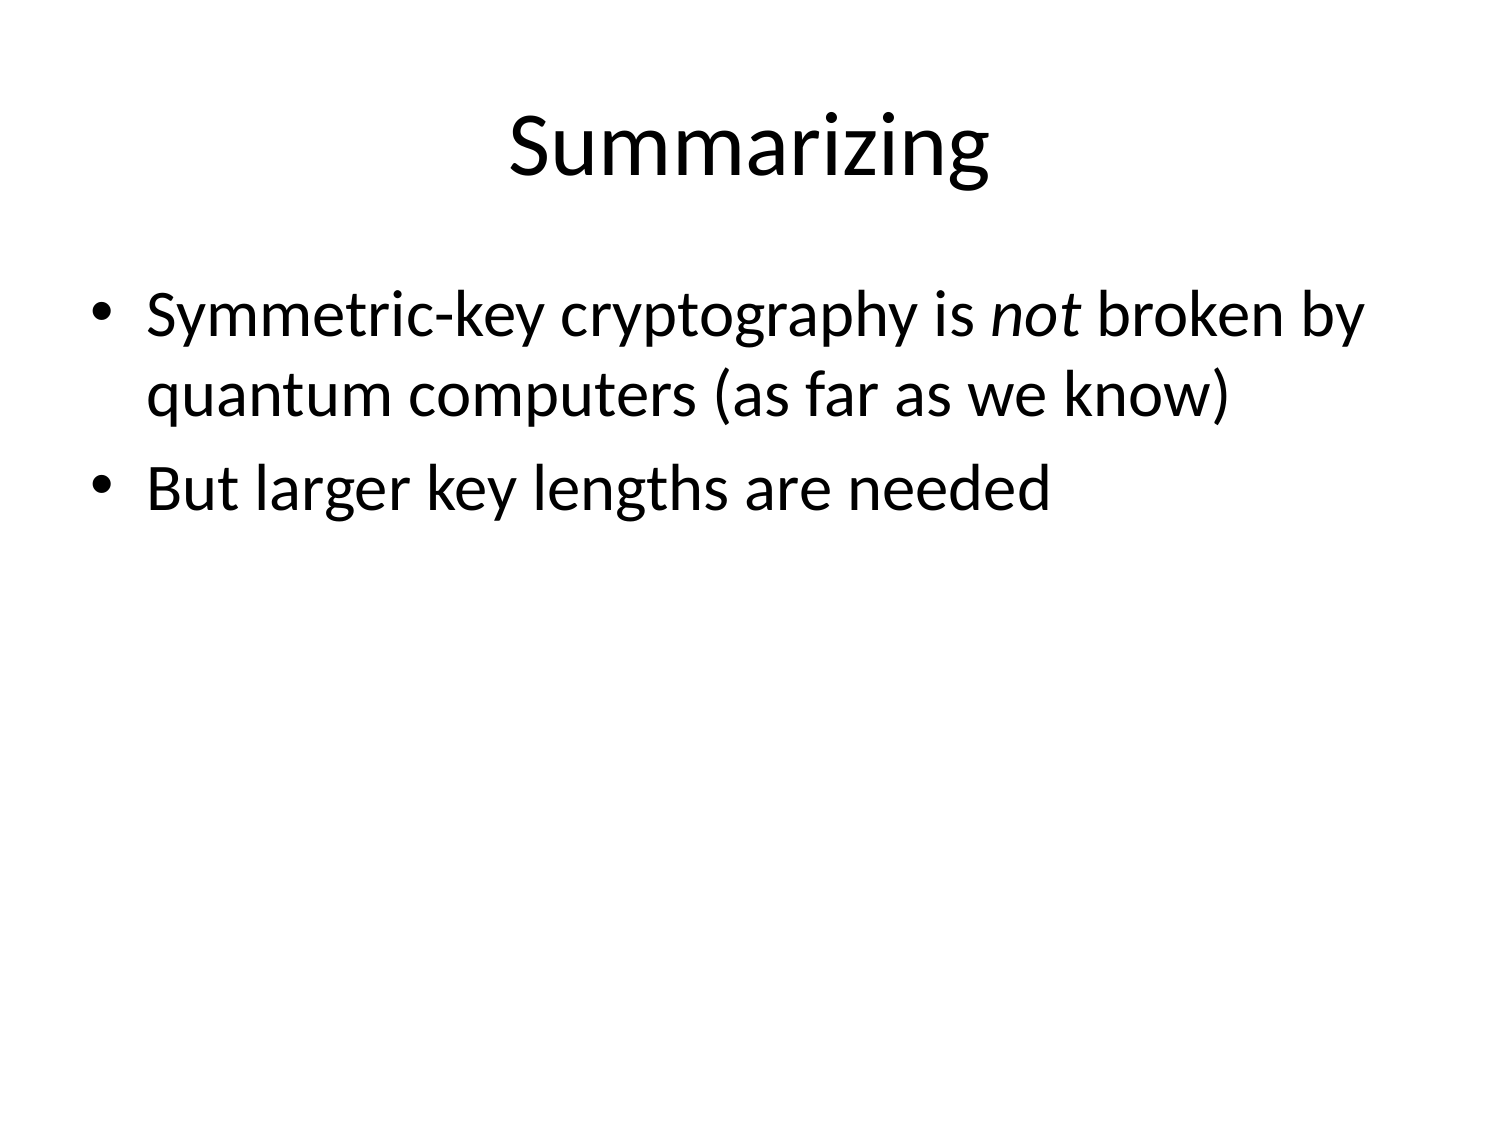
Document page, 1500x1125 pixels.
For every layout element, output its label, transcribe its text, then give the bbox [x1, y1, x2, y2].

list Symmetric-key cryptography is not broken by quantum computers (as far as we know) But larger key lengths are needed [75, 262, 1425, 1005]
title Summarizing [75, 45, 1425, 233]
